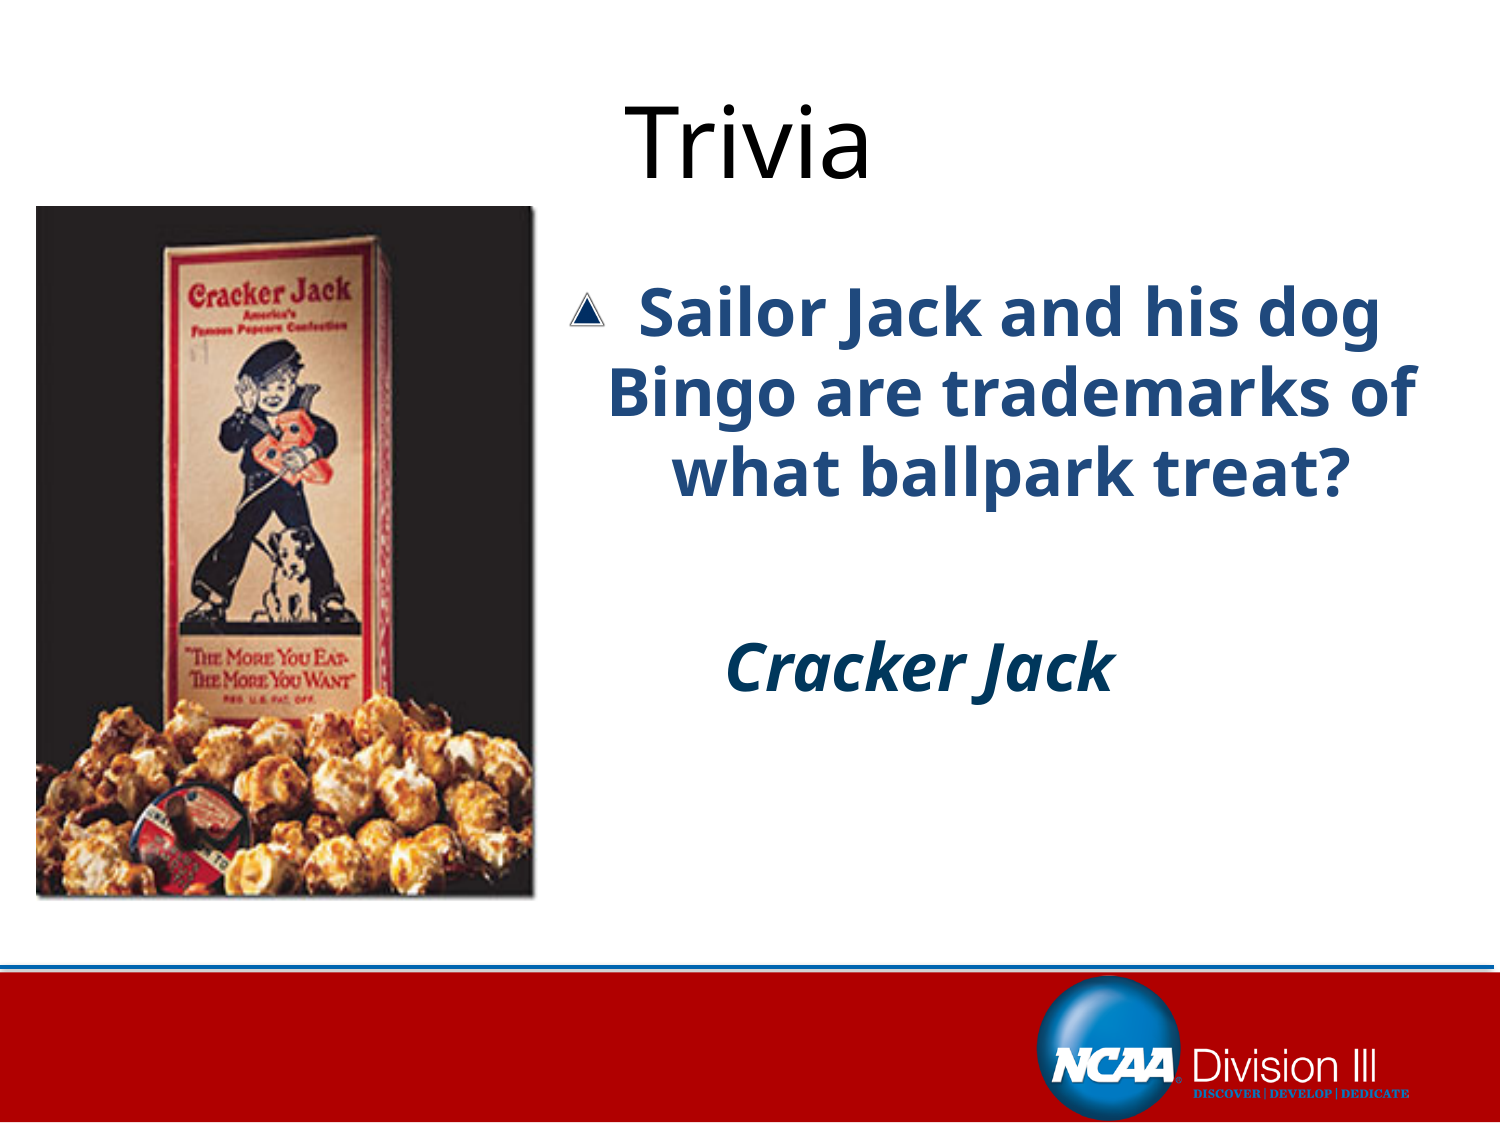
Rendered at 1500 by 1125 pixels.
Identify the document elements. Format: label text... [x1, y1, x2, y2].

picture [35, 206, 542, 906]
picture [1021, 947, 1423, 1125]
text_box Cracker Jack [584, 616, 1256, 792]
title Trivia [75, 45, 1425, 233]
list Sailor Jack and his dog Bingo are trademarks of what ballpark treat? [491, 262, 1457, 916]
picture [563, 286, 611, 334]
